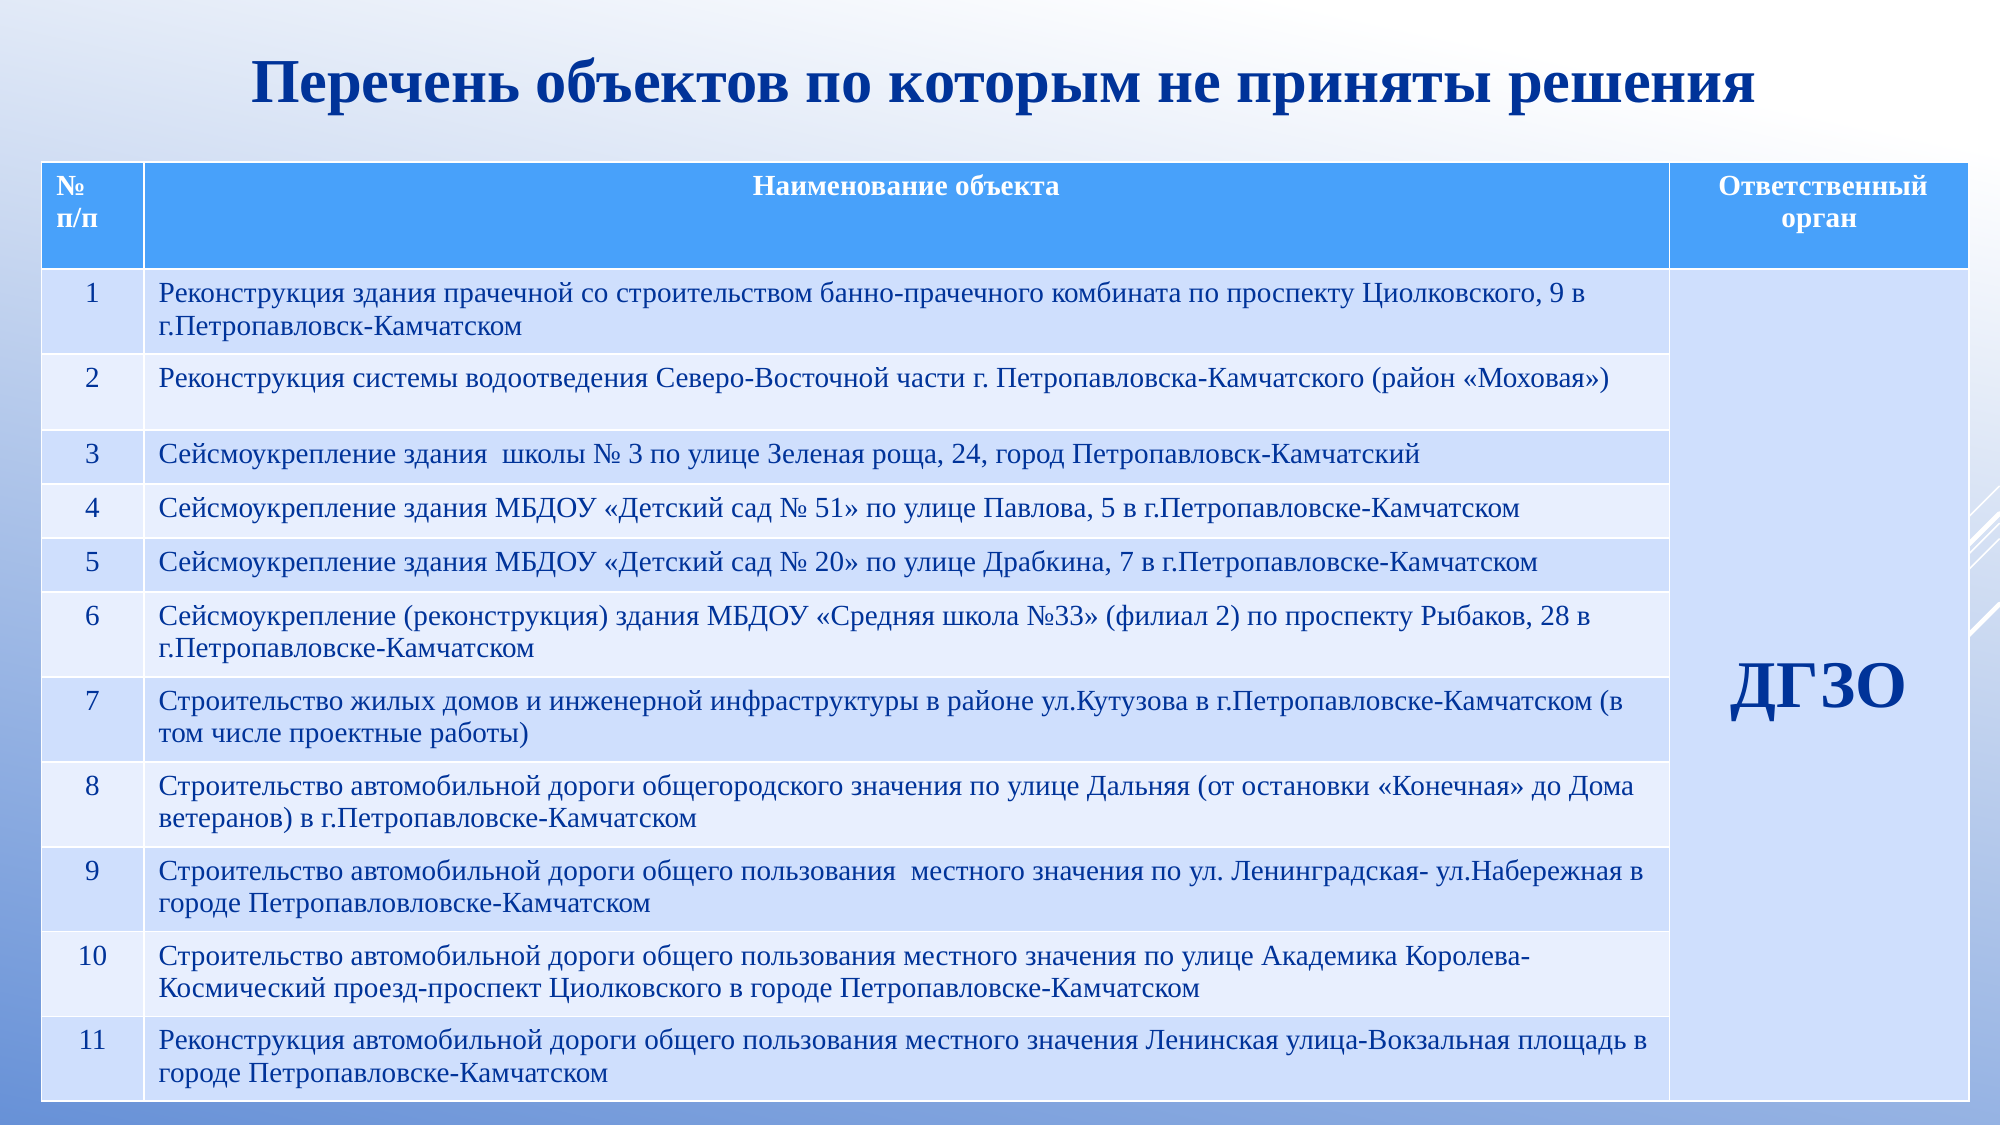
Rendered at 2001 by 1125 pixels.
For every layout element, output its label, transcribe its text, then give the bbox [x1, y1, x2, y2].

table_cell Строительство автомобильной дороги общего пользования местного значения по ул. Ленинградская- ул.Набережная в городе Петропавловловске-Камчатском [145, 848, 1669, 931]
table_cell 6 [42, 593, 143, 676]
table_cell Сейсмоукрепление здания МБДОУ «Детский сад № 51» по улице Павлова, 5 в г.Петропавловске-Камчатском [145, 485, 1669, 537]
table_cell 9 [42, 848, 143, 931]
table_cell Строительство автомобильной дороги общего пользования местного значения по улице Академика Королева-Космический проезд-проспект Циолковского в городе Петропавловске-Камчатском [145, 932, 1669, 1016]
table_cell Строительство автомобильной дороги общегородского значения по улице Дальняя (от остановки «Конечная» до Дома ветеранов) в г.Петропавловске-Камчатском [145, 763, 1669, 846]
table_cell 5 [42, 539, 143, 591]
table_header № п/п [42, 163, 143, 268]
table_cell Строительство жилых домов и инженерной инфраструктуры в районе ул.Кутузова в г.Петропавловске-Камчатском (в том числе проектные работы) [145, 678, 1669, 761]
table_cell 7 [42, 678, 143, 761]
table_cell 4 [42, 485, 143, 537]
table_cell 3 [42, 431, 143, 483]
table_cell Реконструкция здания прачечной со строительством банно-прачечного комбината по проспекту Циолковского, 9 в г.Петропавловск-Камчатском [145, 270, 1669, 353]
table_cell Сейсмоукрепление (реконструкция) здания МБДОУ «Средняя школа №33» (филиал 2) по проспекту Рыбаков, 28 в г.Петропавловске-Камчатском [145, 593, 1669, 676]
table_cell 8 [42, 763, 143, 846]
table_cell 11 [42, 1017, 143, 1100]
table_cell Сейсмоукрепление здания школы № 3 по улице Зеленая роща, 24, город Петропавловск-Камчатский [145, 431, 1669, 483]
table_cell Реконструкция системы водоотведения Северо-Восточной части г. Петропавловска-Камчатского (район «Моховая») [145, 355, 1669, 429]
table_header Наименование объекта [145, 163, 1669, 268]
table_cell 2 [42, 355, 143, 429]
text_box Перечень объектов по которым не приняты решения [56, 33, 1953, 123]
table_cell Сейсмоукрепление здания МБДОУ «Детский сад № 20» по улице Драбкина, 7 в г.Петропавловске-Камчатском [145, 539, 1669, 591]
table_cell Реконструкция автомобильной дороги общего пользования местного значения Ленинская улица-Вокзальная площадь в городе Петропавловске-Камчатском [145, 1017, 1669, 1100]
table_cell 1 [42, 270, 143, 353]
table_cell ДГЗО [1670, 270, 1968, 1100]
table_cell 10 [42, 932, 143, 1016]
table_header Ответственный орган [1670, 163, 1968, 268]
